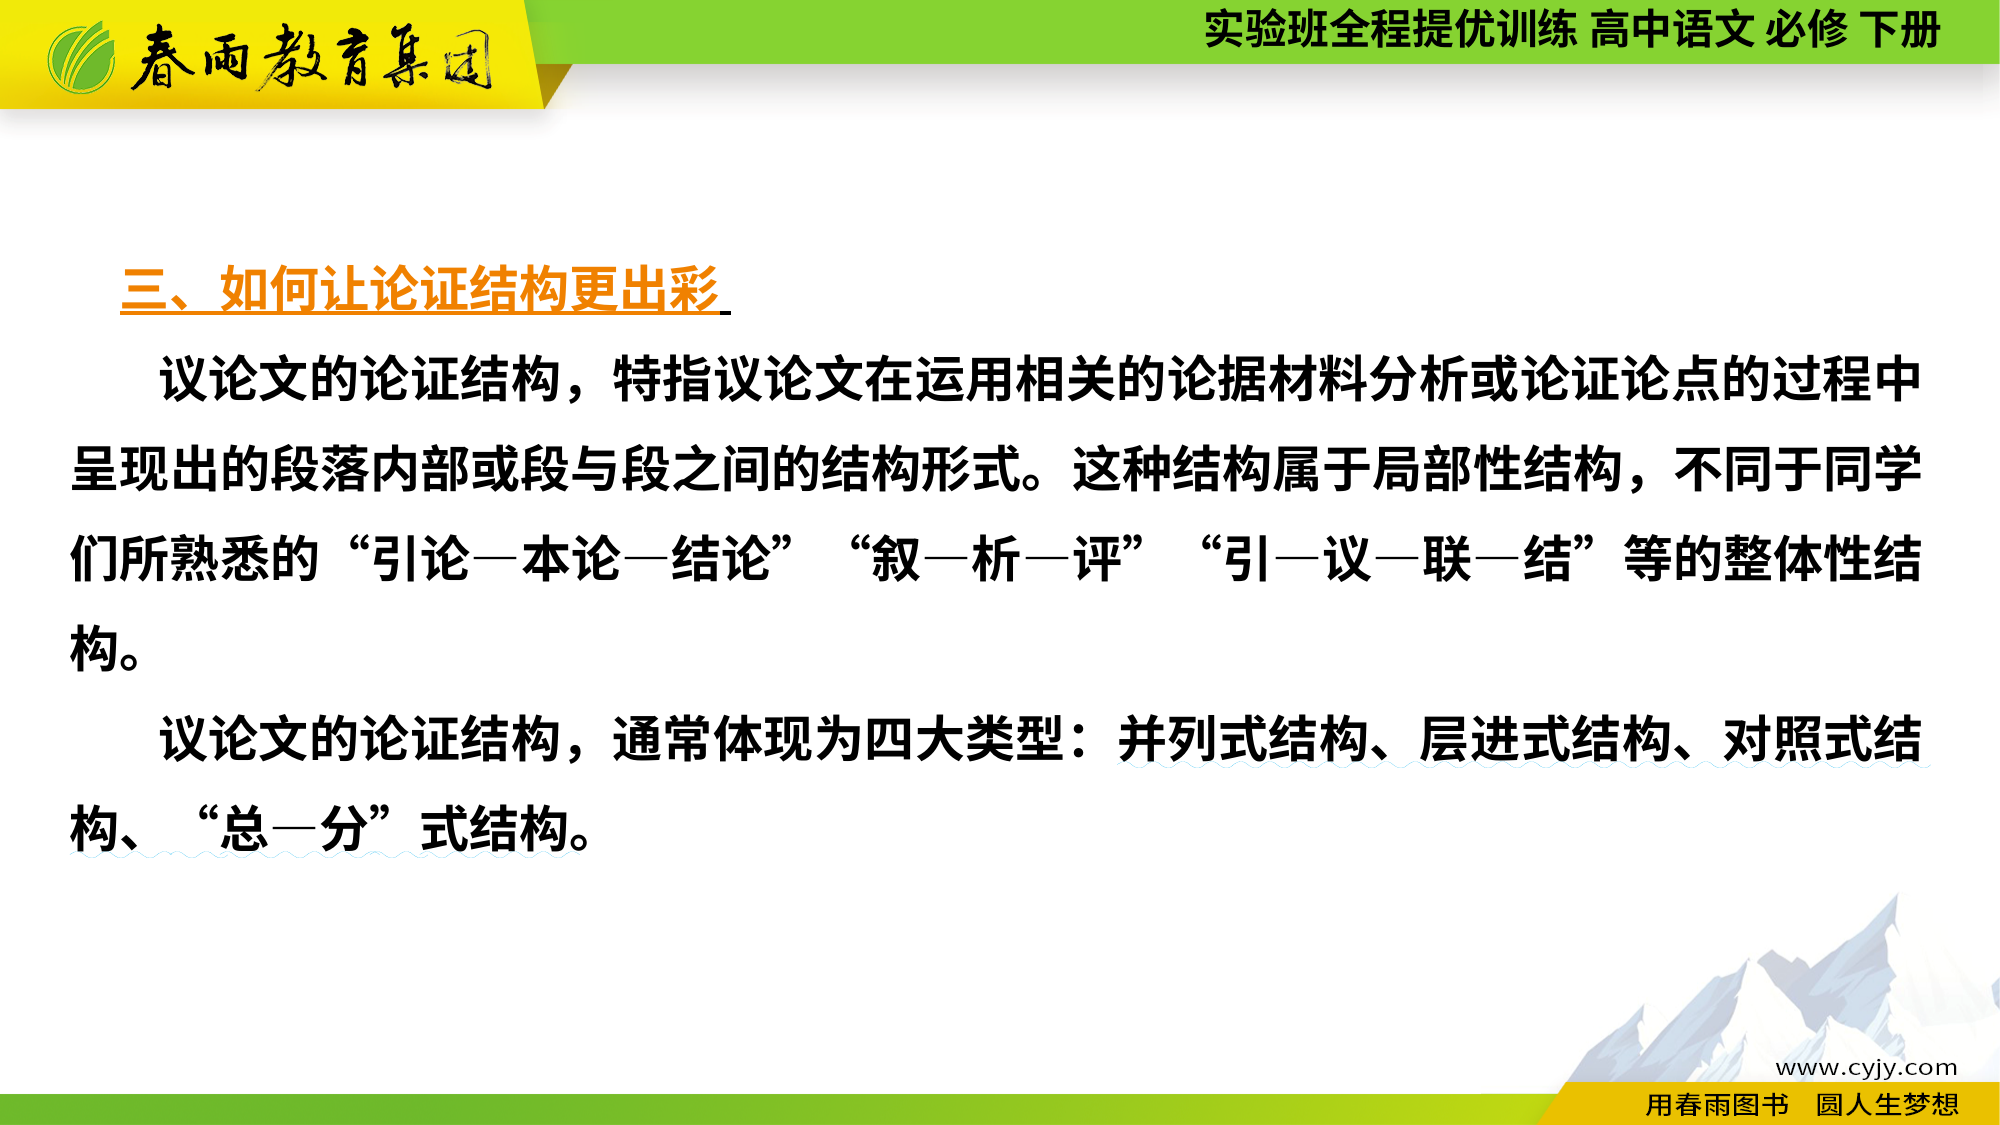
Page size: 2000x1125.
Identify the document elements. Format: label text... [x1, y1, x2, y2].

picture [0, 0, 2000, 1125]
list 三、如何让论证结构更出彩 议论文的论证结构，特指议论文在运用相关的论据材料分析或论证论点的过程中呈现出的段落内部或段与段之间的结构形式。这种结构属于局部性结构，不同于同学们所熟悉的“引论—本论—结论”“叙—析—评”“引—议—联—结”等的整体性结构。 议论文的论证结构，通常体现为四大类型：并列式结构、层进式结构、对照式结构、“总—分”式结构。 [54, 219, 1939, 872]
